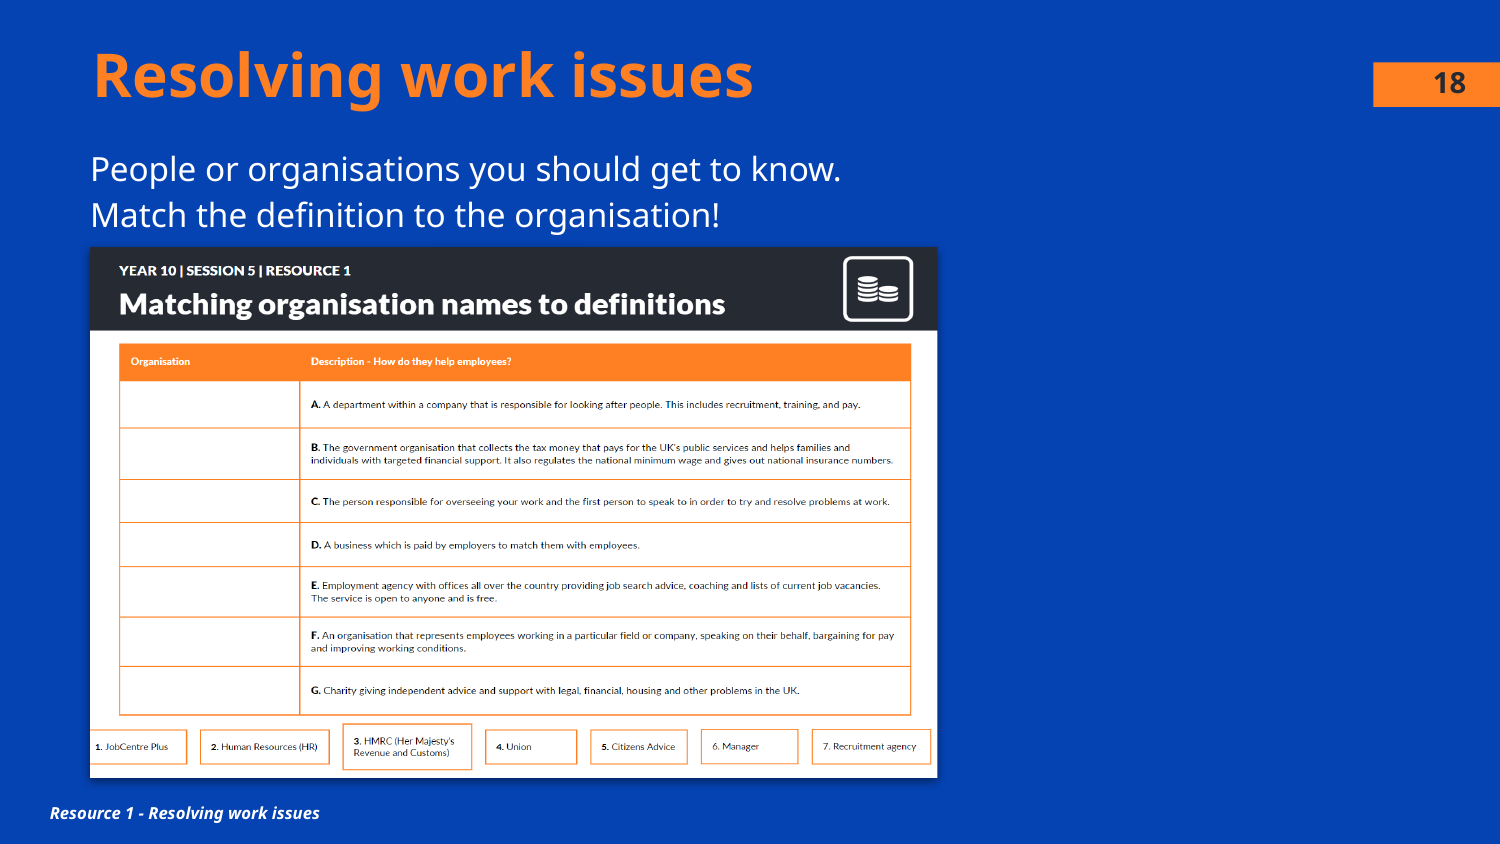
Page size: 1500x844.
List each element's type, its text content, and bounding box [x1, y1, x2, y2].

text_box People or organisations you should get to know. Match the definition to the organisation! [90, 142, 1336, 271]
text_box Resource 1 - Resolving work issues [34, 793, 602, 834]
text_box Resolving work issues [77, 11, 1152, 125]
slide_number ‹#› [1410, 66, 1489, 104]
picture [89, 247, 938, 779]
